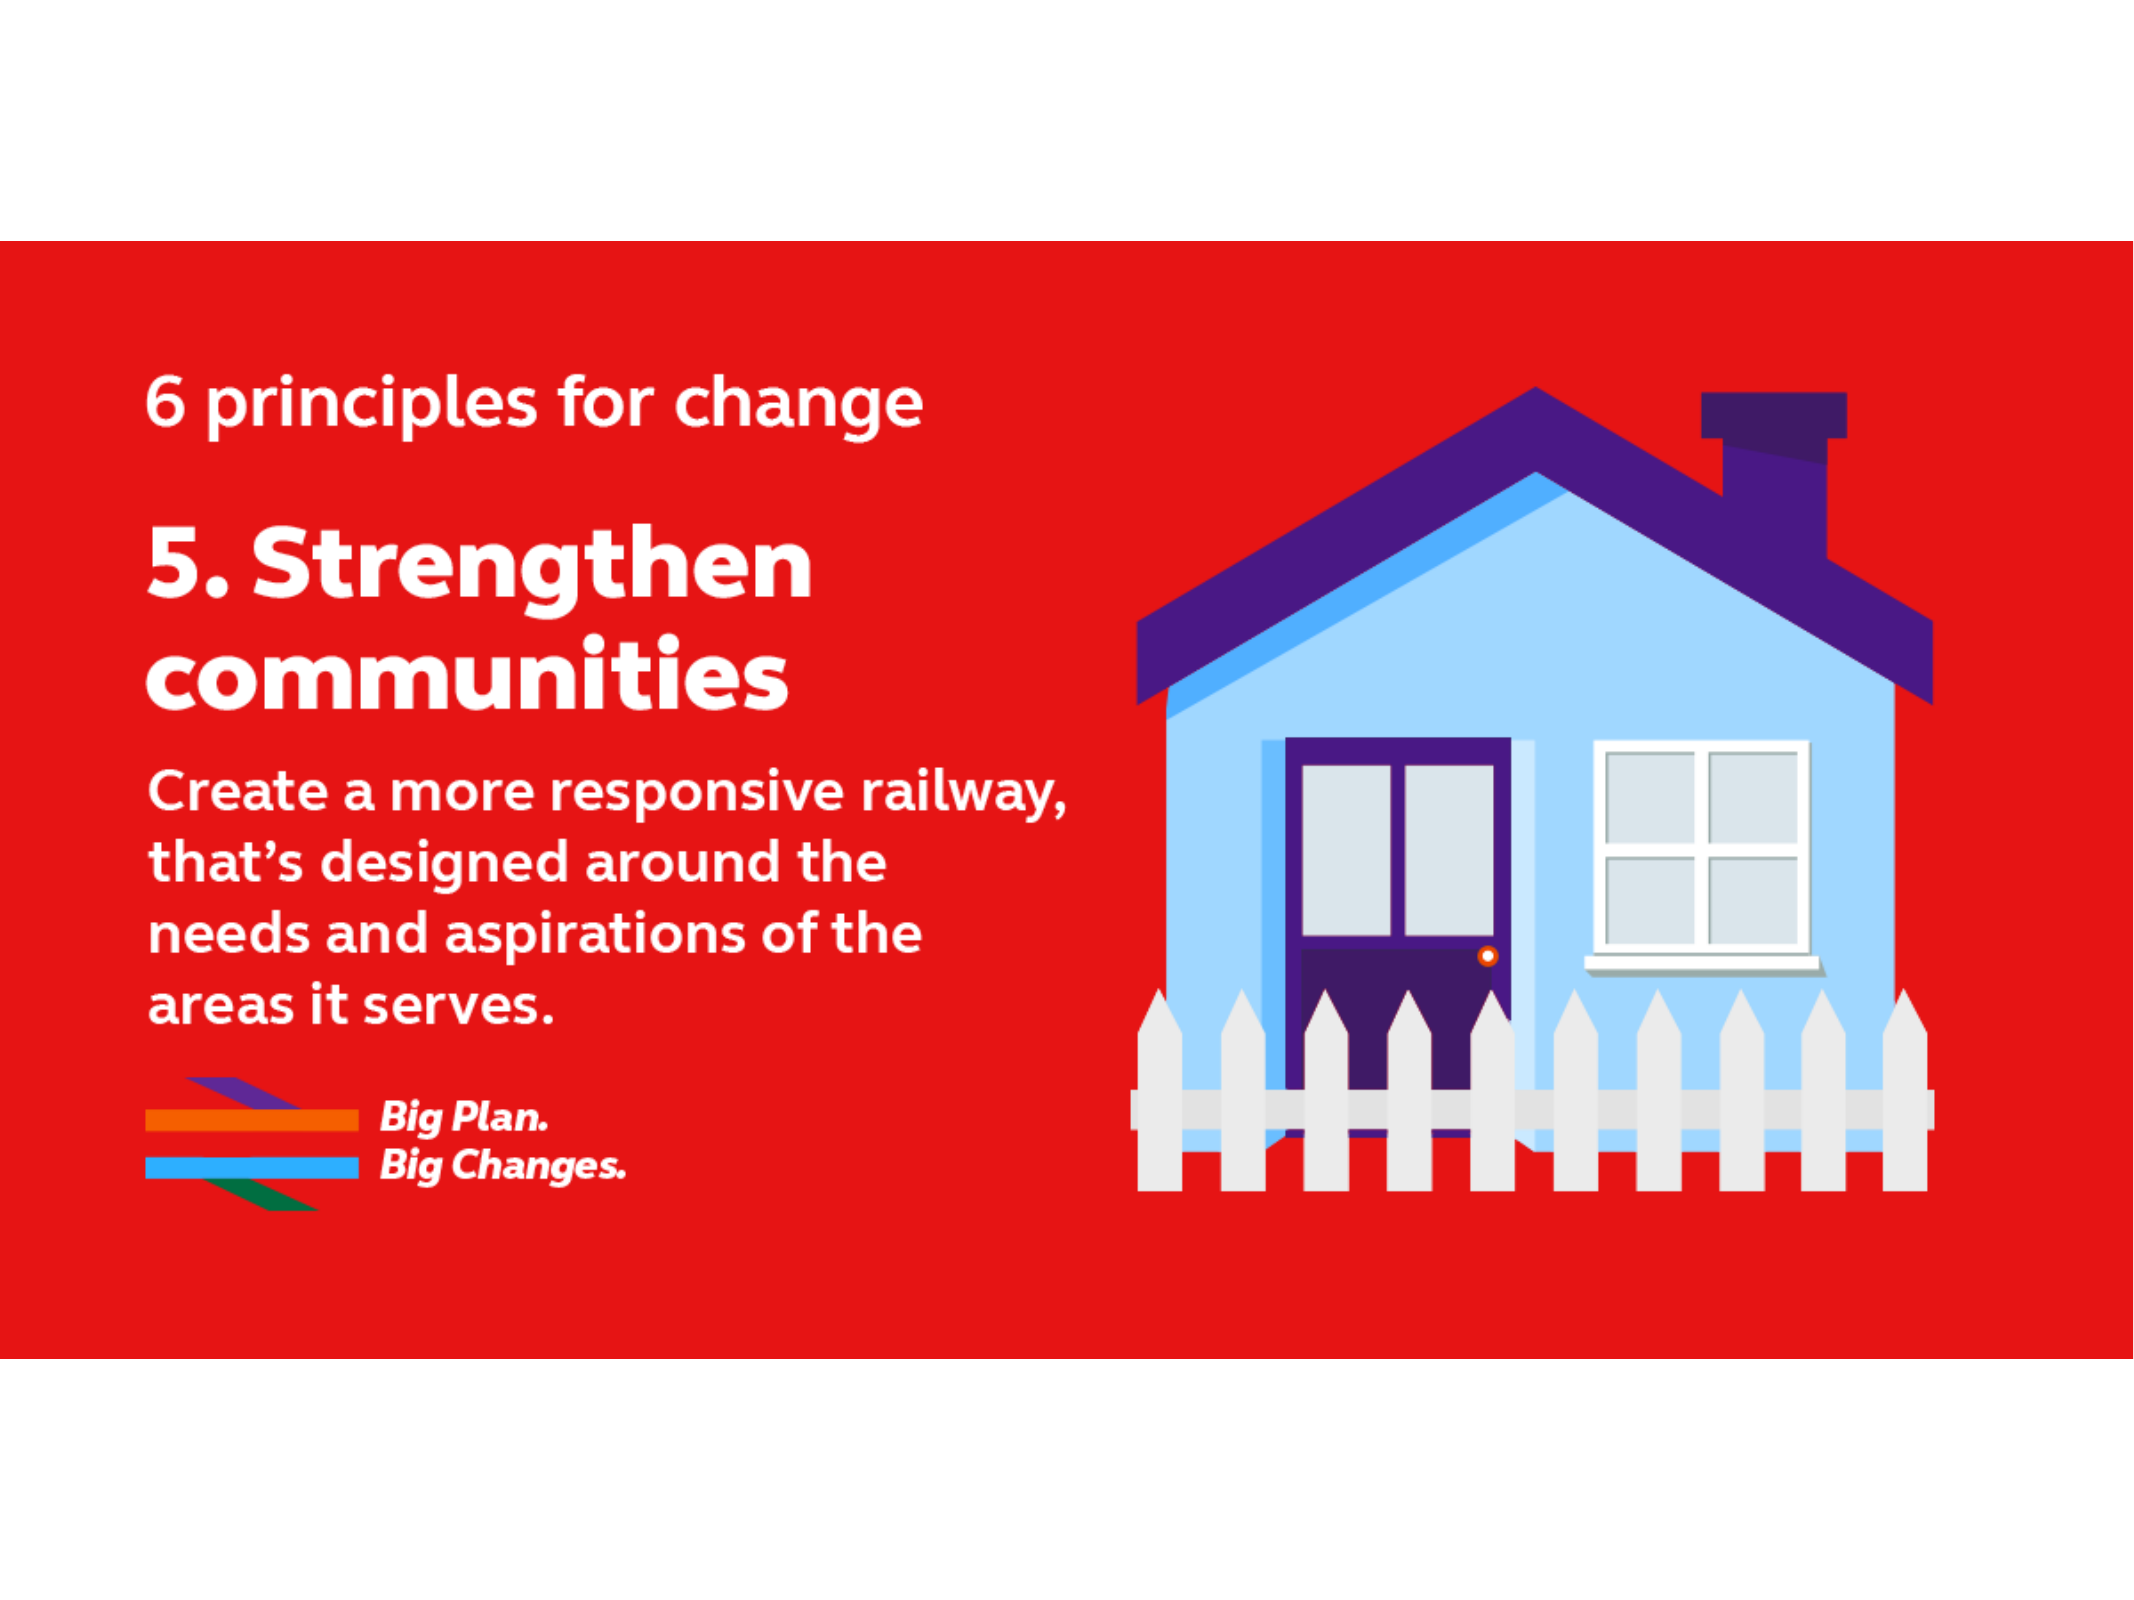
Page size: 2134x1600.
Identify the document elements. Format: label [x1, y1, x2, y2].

picture [0, 241, 2134, 1359]
